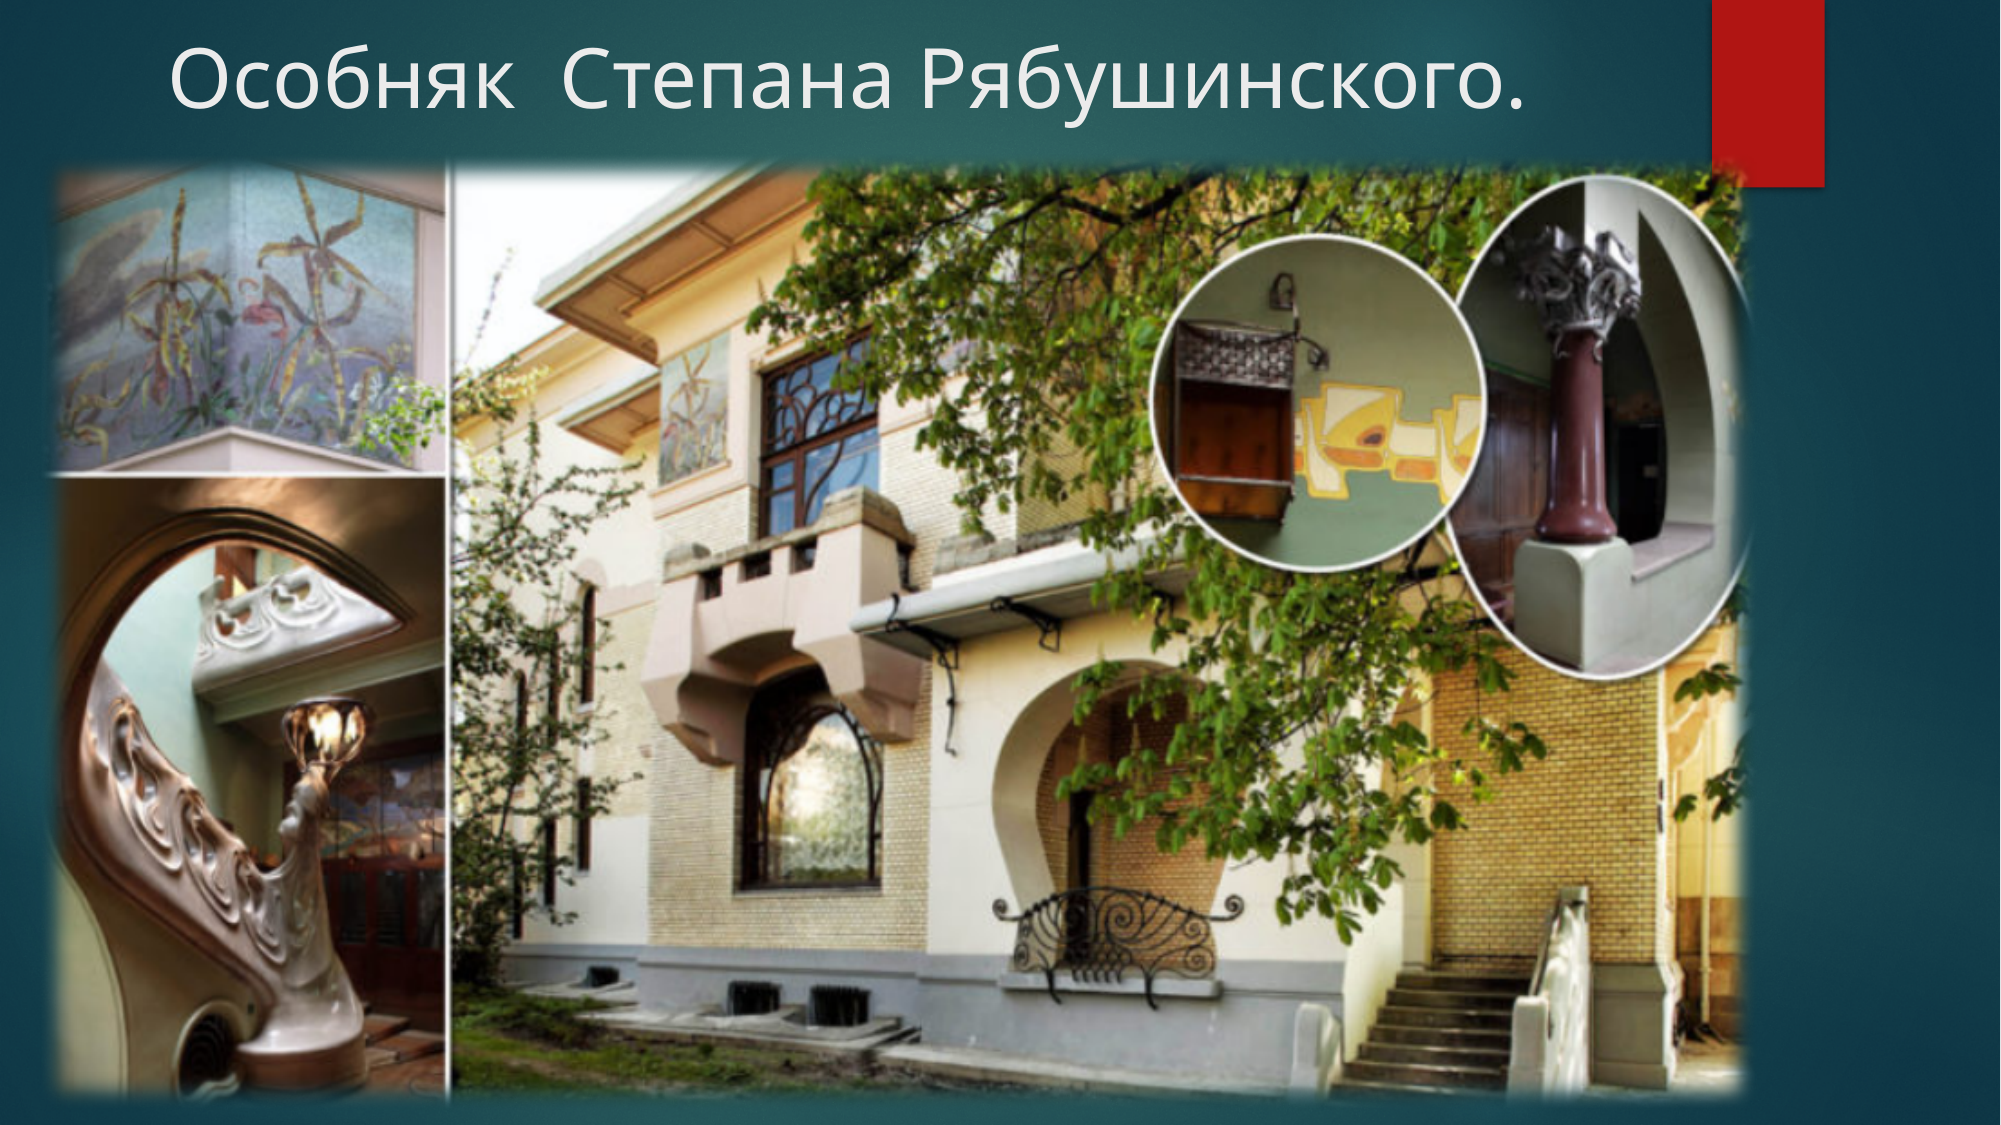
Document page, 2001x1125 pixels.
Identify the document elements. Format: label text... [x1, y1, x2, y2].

title Особняк Степана Рябушинского. [152, 0, 1697, 133]
picture [0, 133, 1758, 1125]
